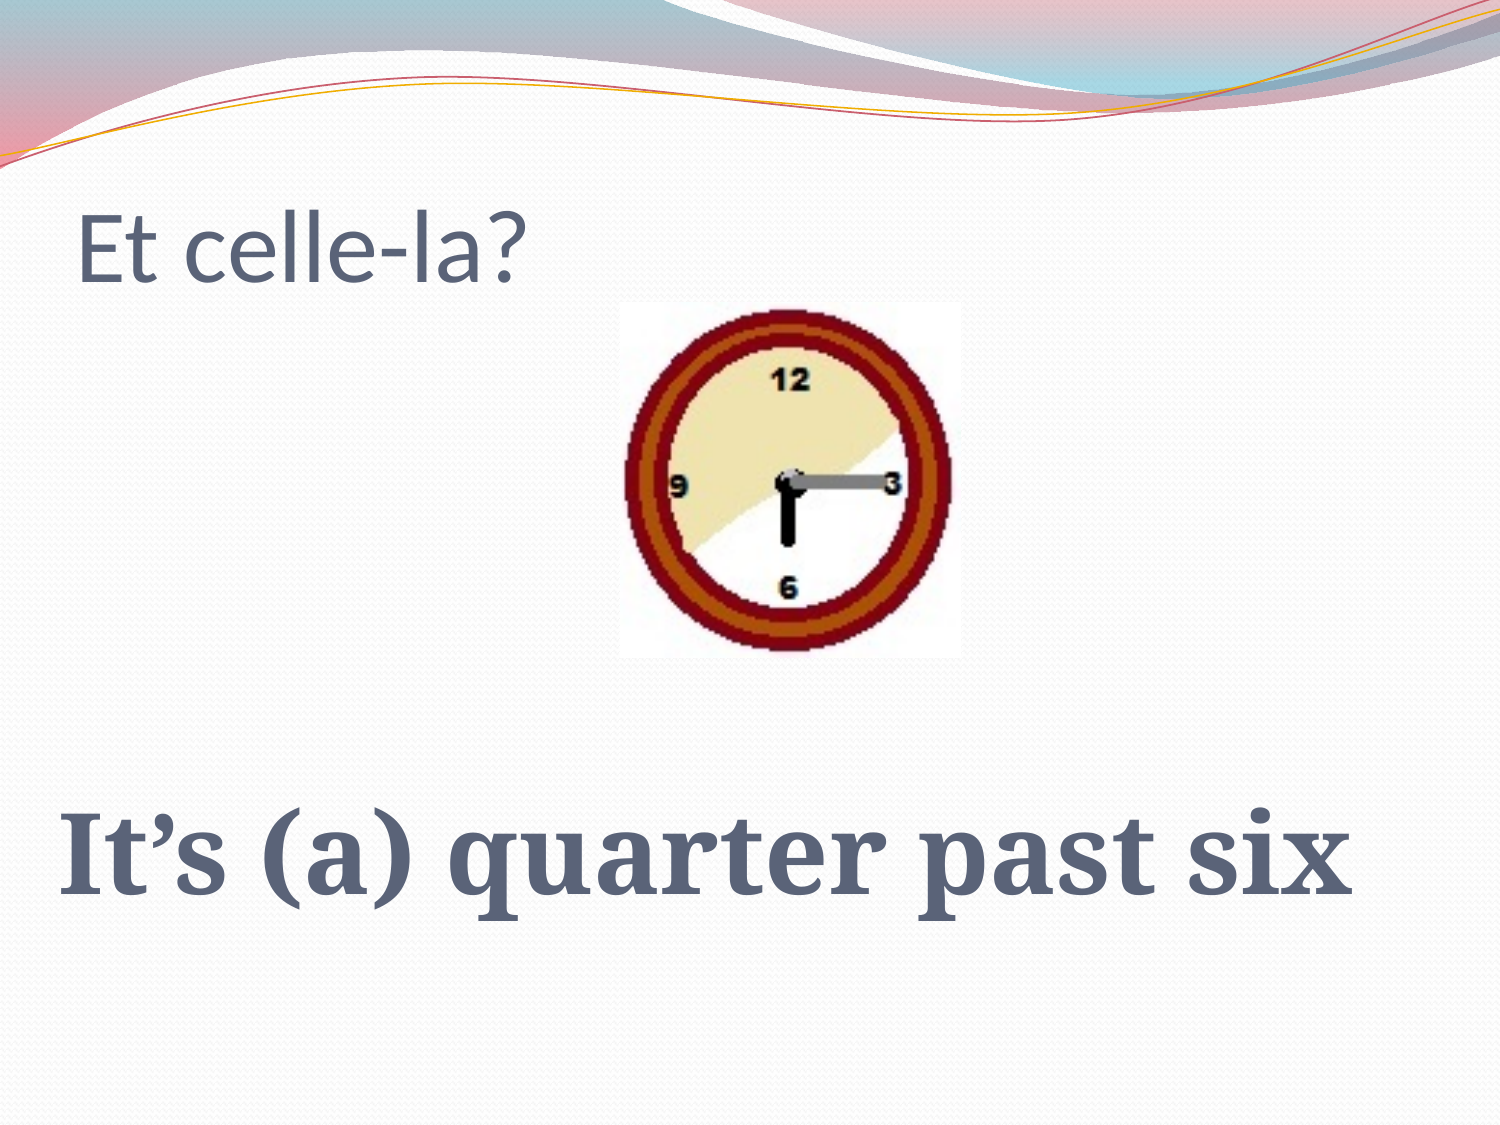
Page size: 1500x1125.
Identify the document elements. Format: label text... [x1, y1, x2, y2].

text_box It’s (a) quarter past six [43, 775, 1370, 925]
title Et celle-la? [75, 115, 1425, 303]
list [619, 302, 961, 658]
